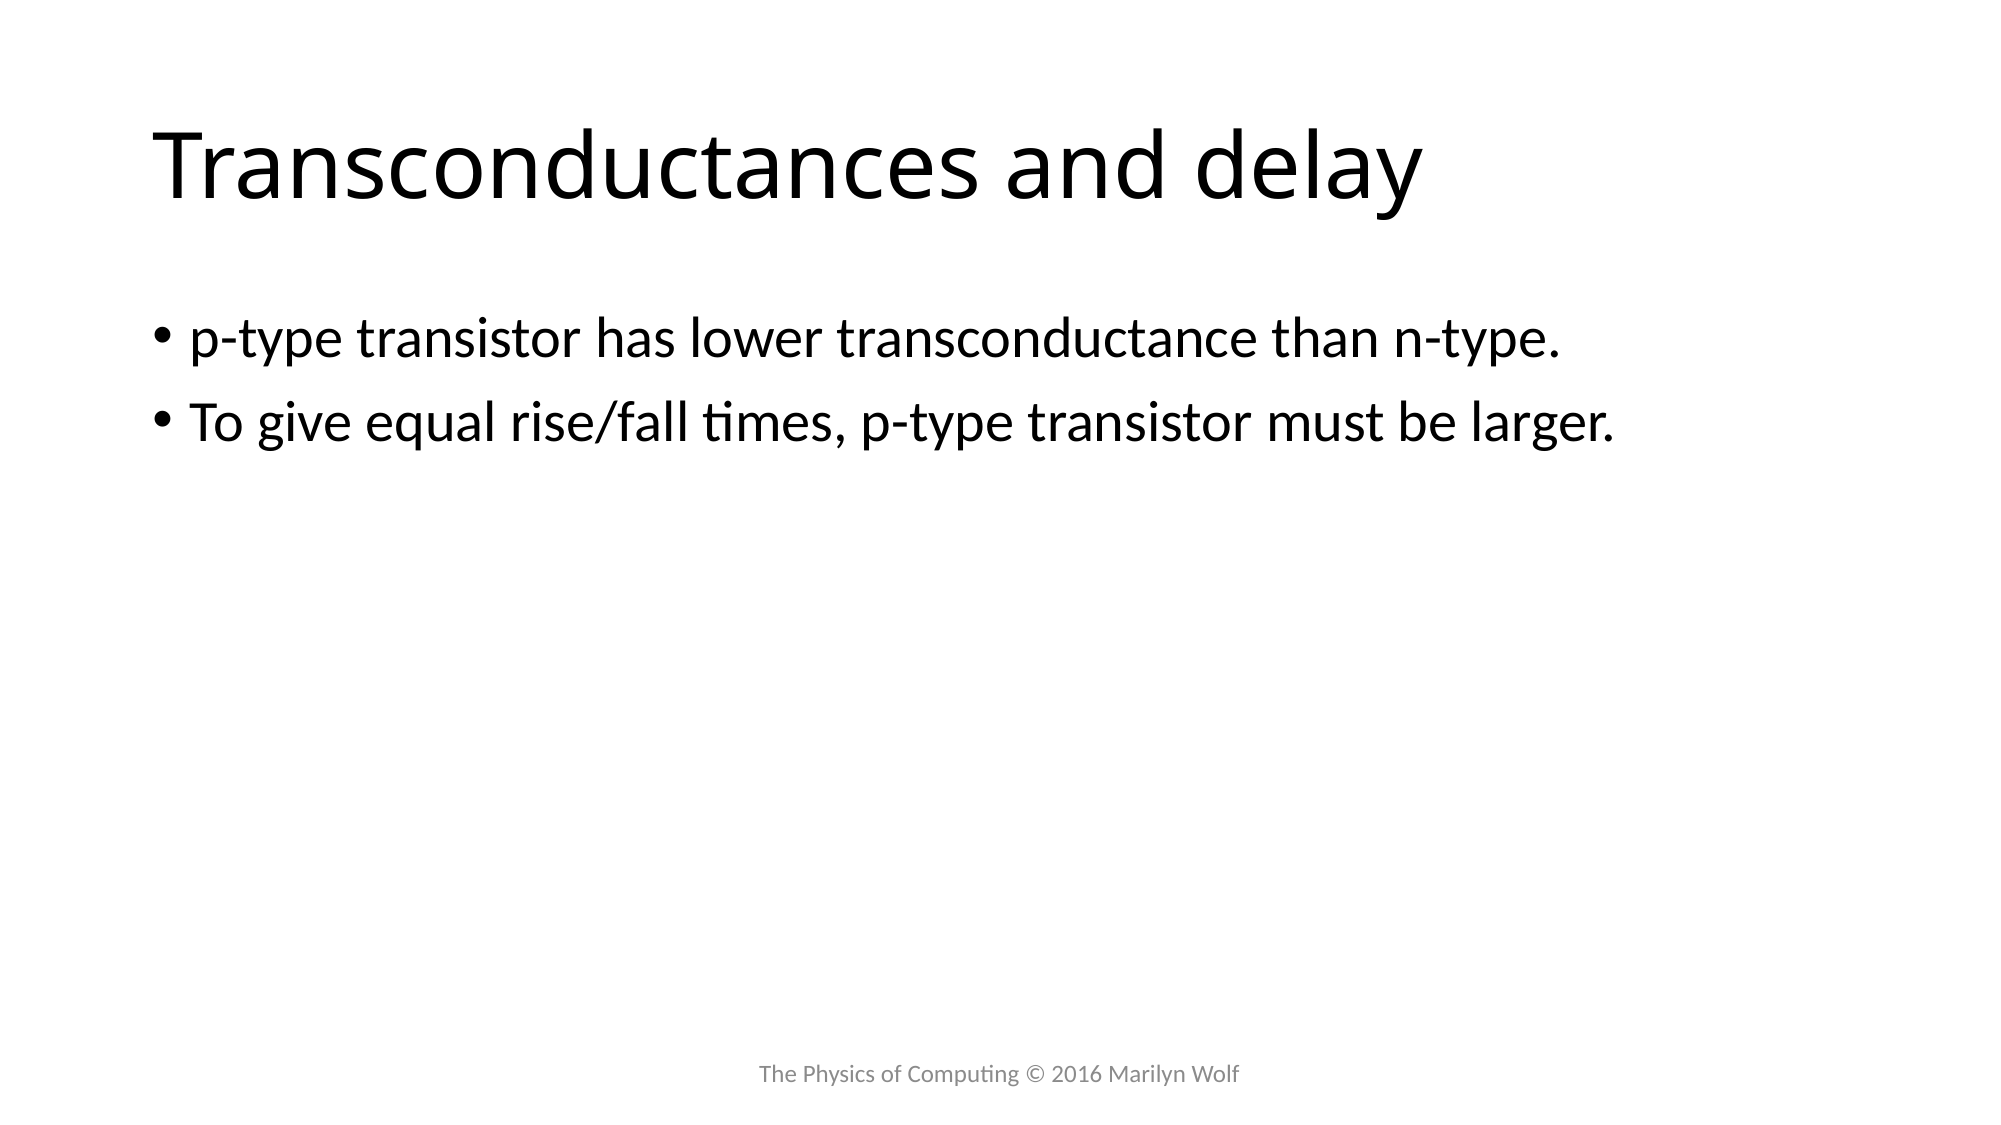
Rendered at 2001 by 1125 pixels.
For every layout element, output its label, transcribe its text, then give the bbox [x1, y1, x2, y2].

footer The Physics of Computing © 2016 Marilyn Wolf [662, 1042, 1338, 1103]
title Transconductances and delay [137, 59, 1863, 278]
